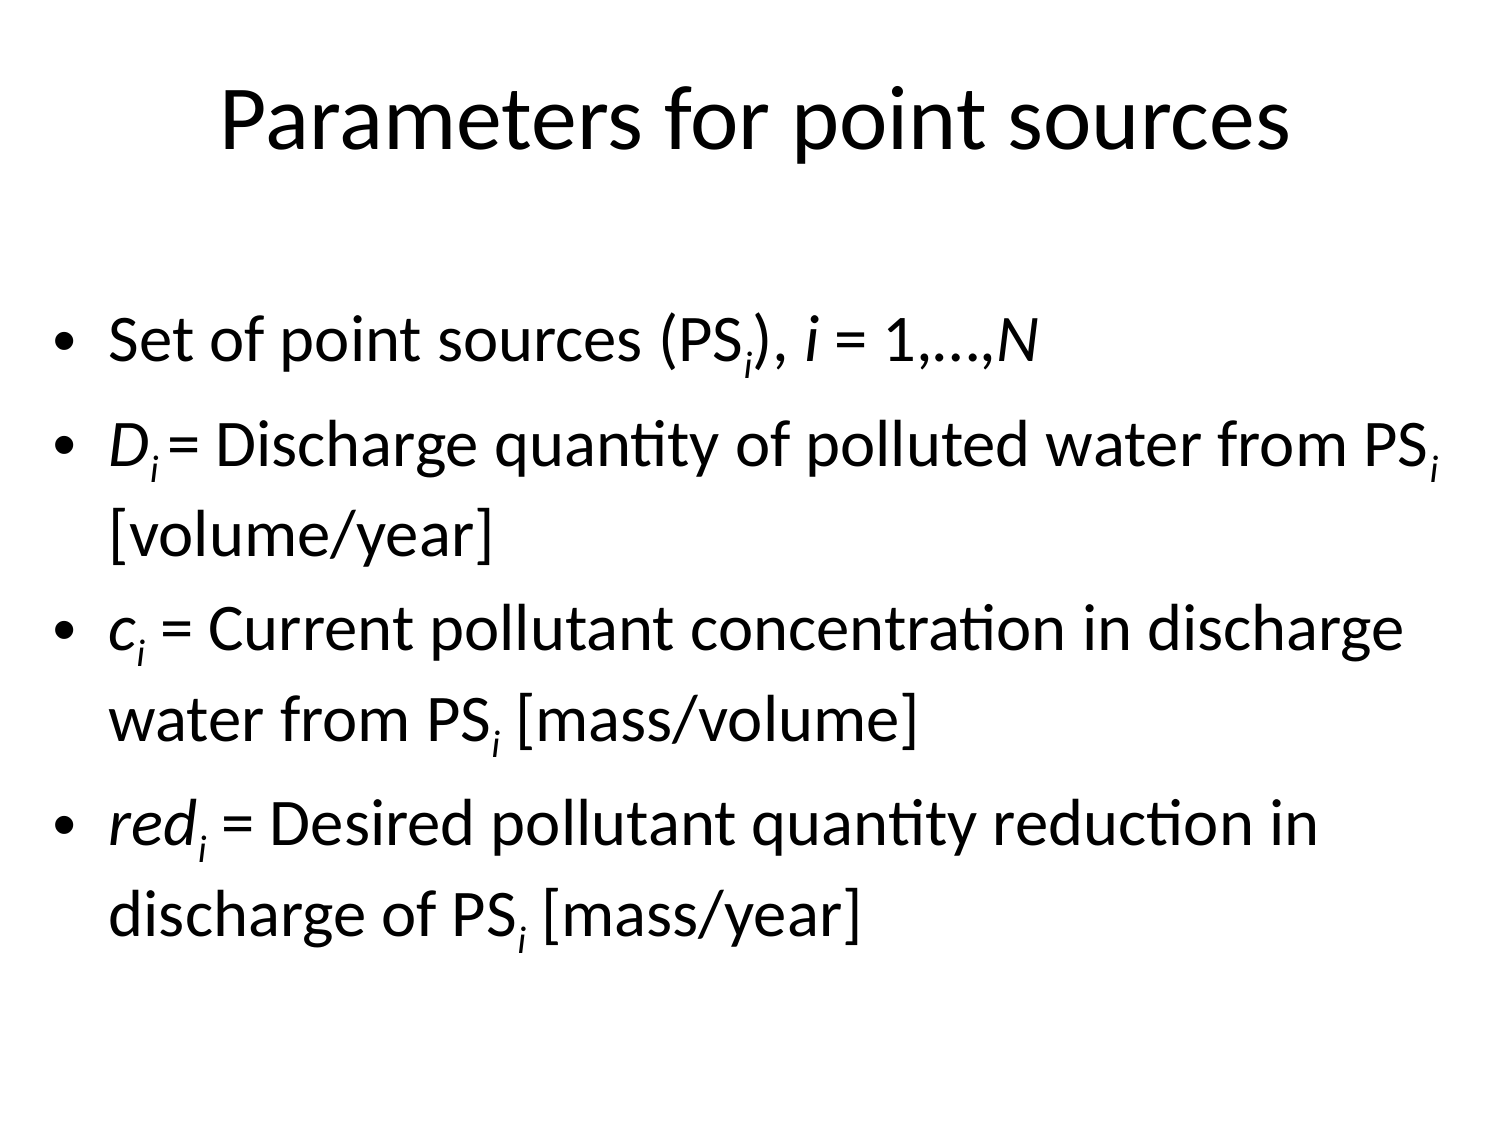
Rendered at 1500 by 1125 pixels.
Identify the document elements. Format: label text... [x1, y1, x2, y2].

title Parameters for point sources [24, 0, 1488, 225]
list Set of point sources (PSi), i = 1,…,N Di = Discharge quantity of polluted water from PSi [volume/year] ci = Current pollutant concentration in discharge water from PSi [mass/volume] redi = Desired pollutant quantity reduction in discharge of PSi [mass/year] [37, 287, 1463, 1100]
